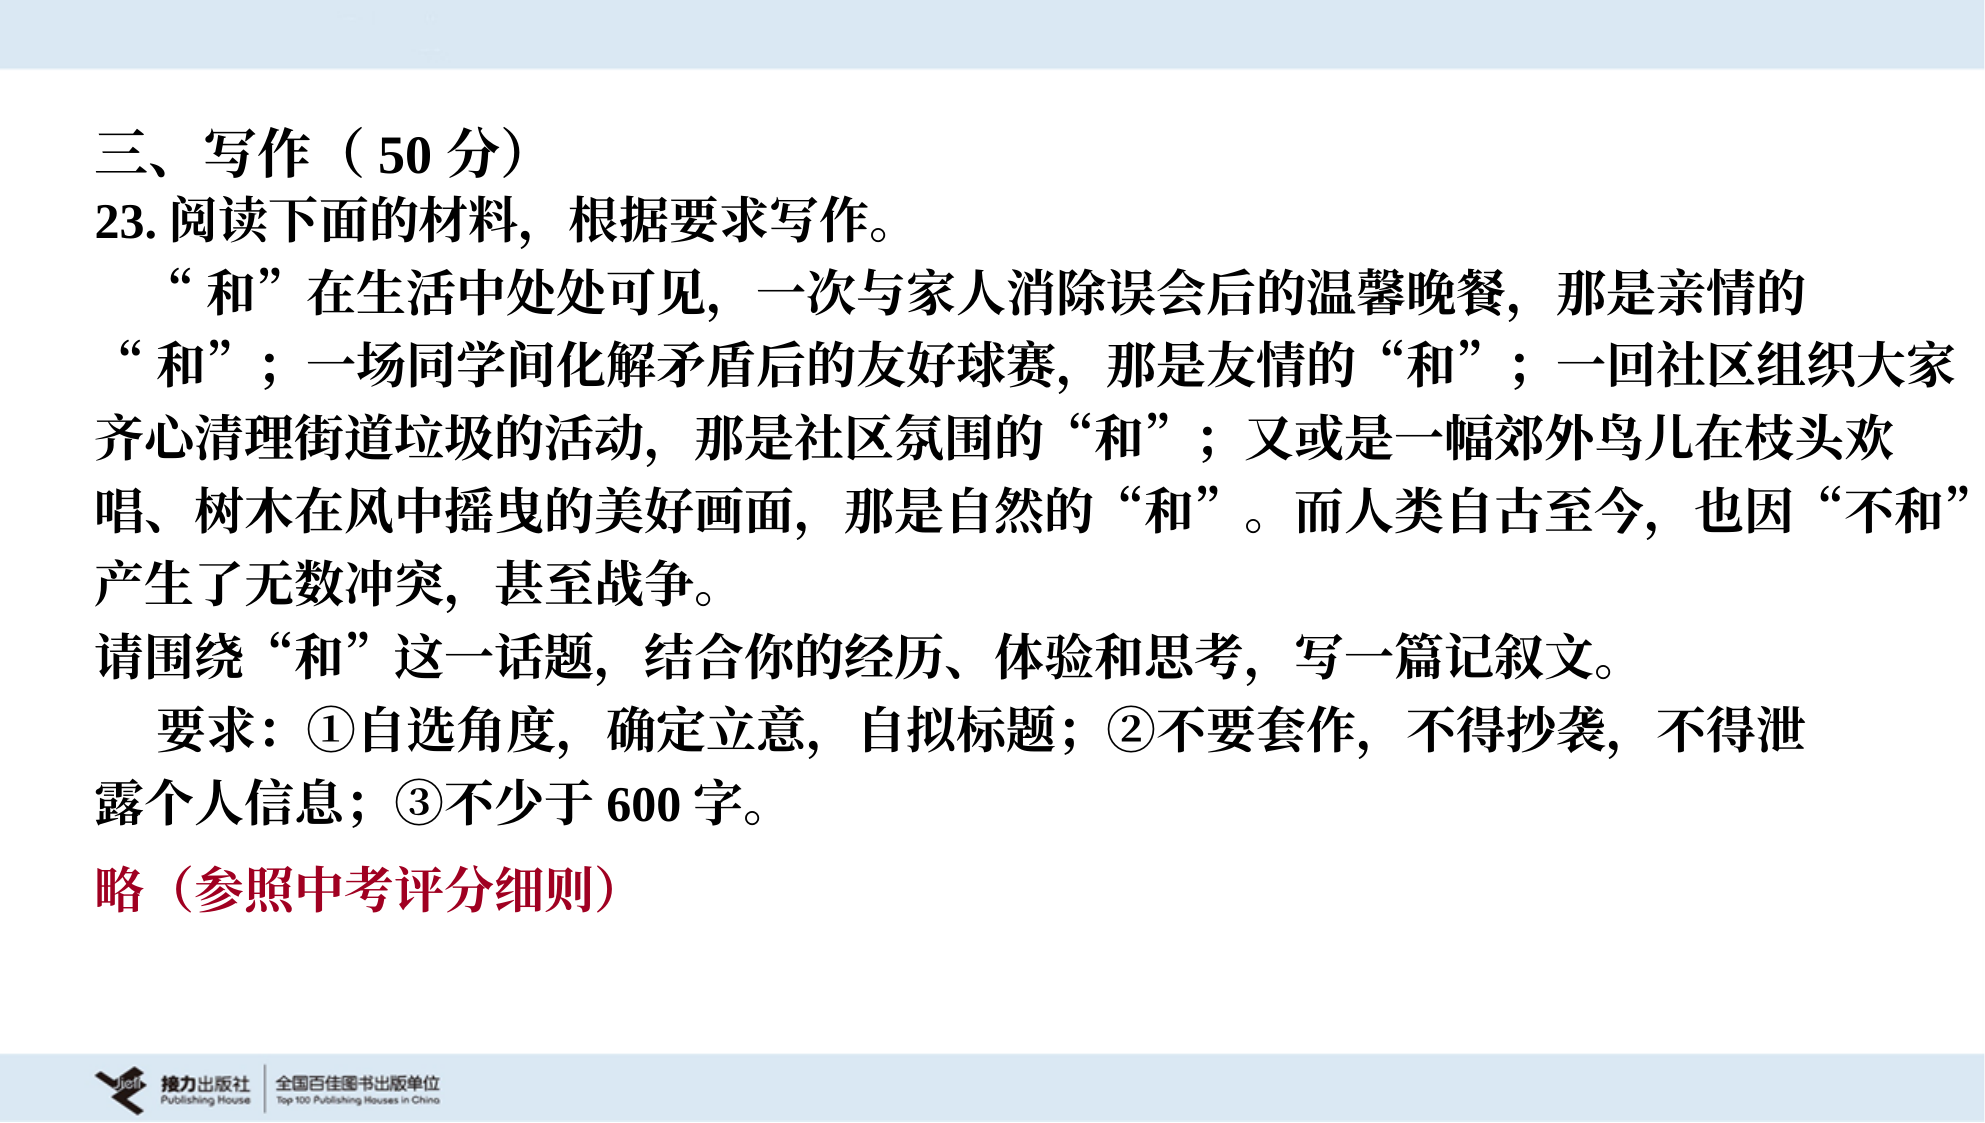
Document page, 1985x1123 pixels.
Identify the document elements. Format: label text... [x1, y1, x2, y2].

text_box 23.阅读下面的材料，根据要求写作。 “和”在生活中处处可见，一次与家人消除误会后的温馨晚餐，那是亲情的 “和”；一场同学间化解矛盾后的友好球赛，那是友情的“和”；一回社区组织大家 齐心清理街道垃圾的活动，那是社区氛围的“和”；又或是一幅郊外鸟儿在枝头欢 唱、树木在风中摇曳的美好画面，那是自然的“和”。而人类自古至今，也因“不和” 产生了无数冲突，甚至战争。 请围绕“和”这一话题，结合你的经历、体验和思考，写一篇记叙文。 要求：①自选角度，确定立意，自拟标题；②不要套作，不得抄袭，不得泄 露个人信息；③不少于600字。 [94, 175, 1892, 831]
text_box 略（参照中考评分细则） [94, 831, 1892, 919]
picture [0, 0, 1985, 1122]
text_box 三、写作（50分） [94, 88, 1892, 175]
